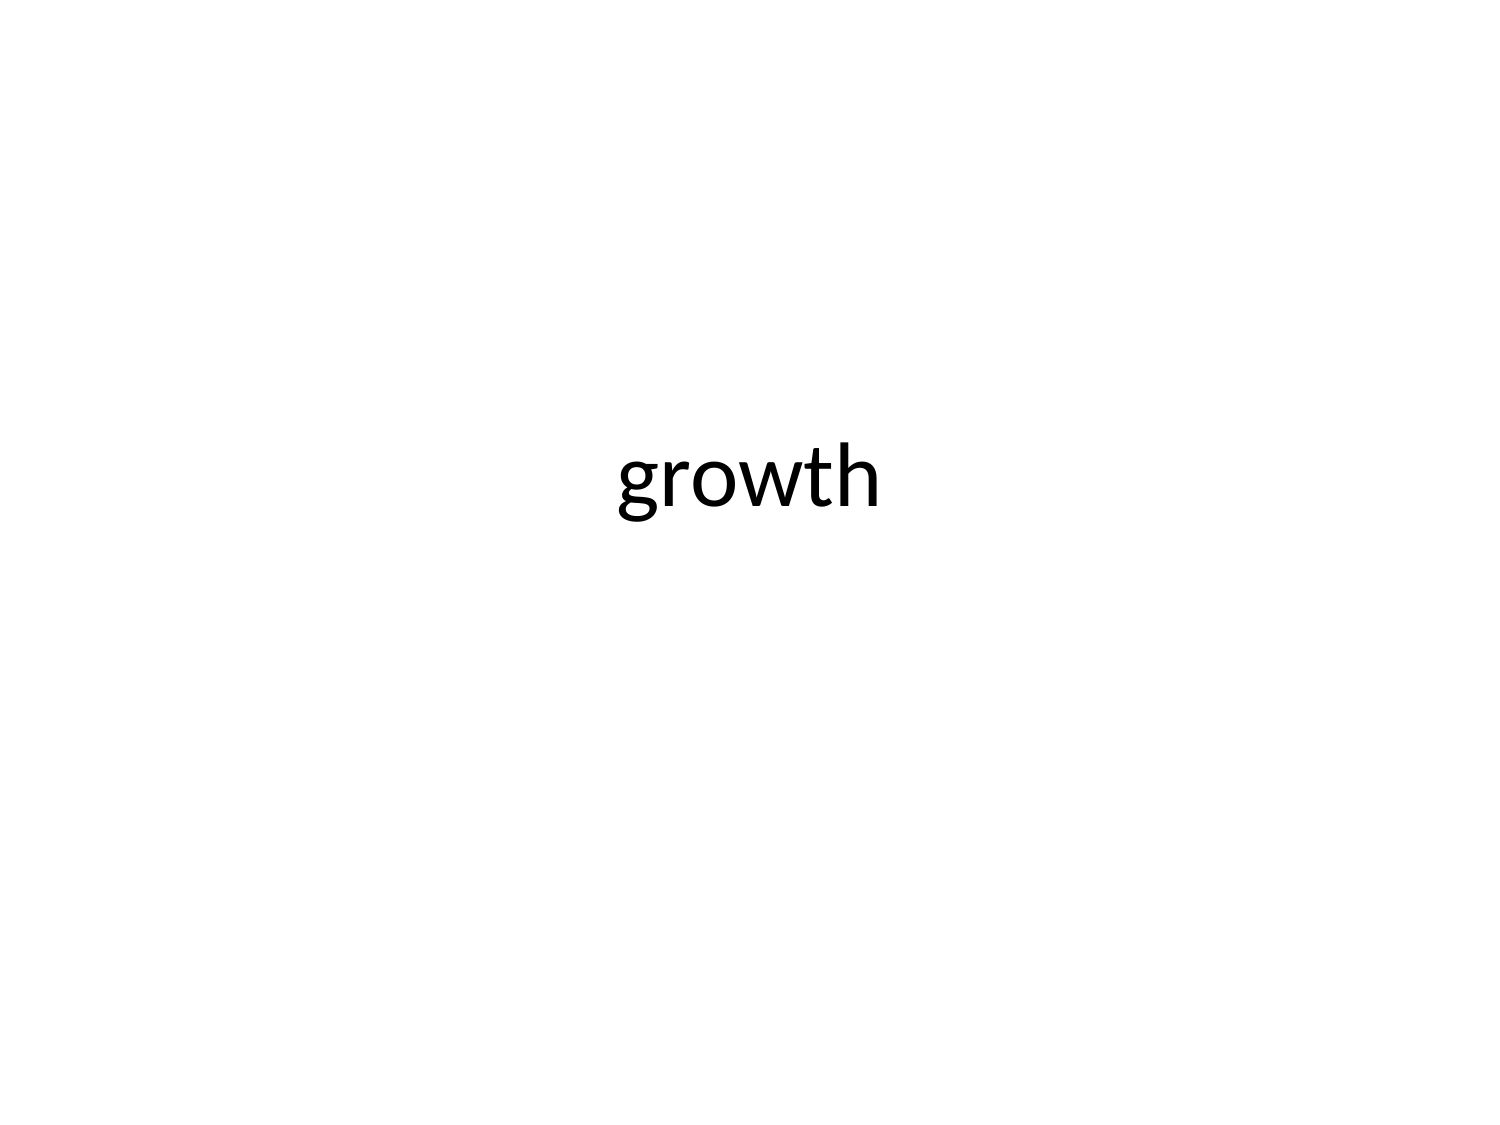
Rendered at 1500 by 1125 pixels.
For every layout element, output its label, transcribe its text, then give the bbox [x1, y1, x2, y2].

title growth [112, 349, 1388, 591]
